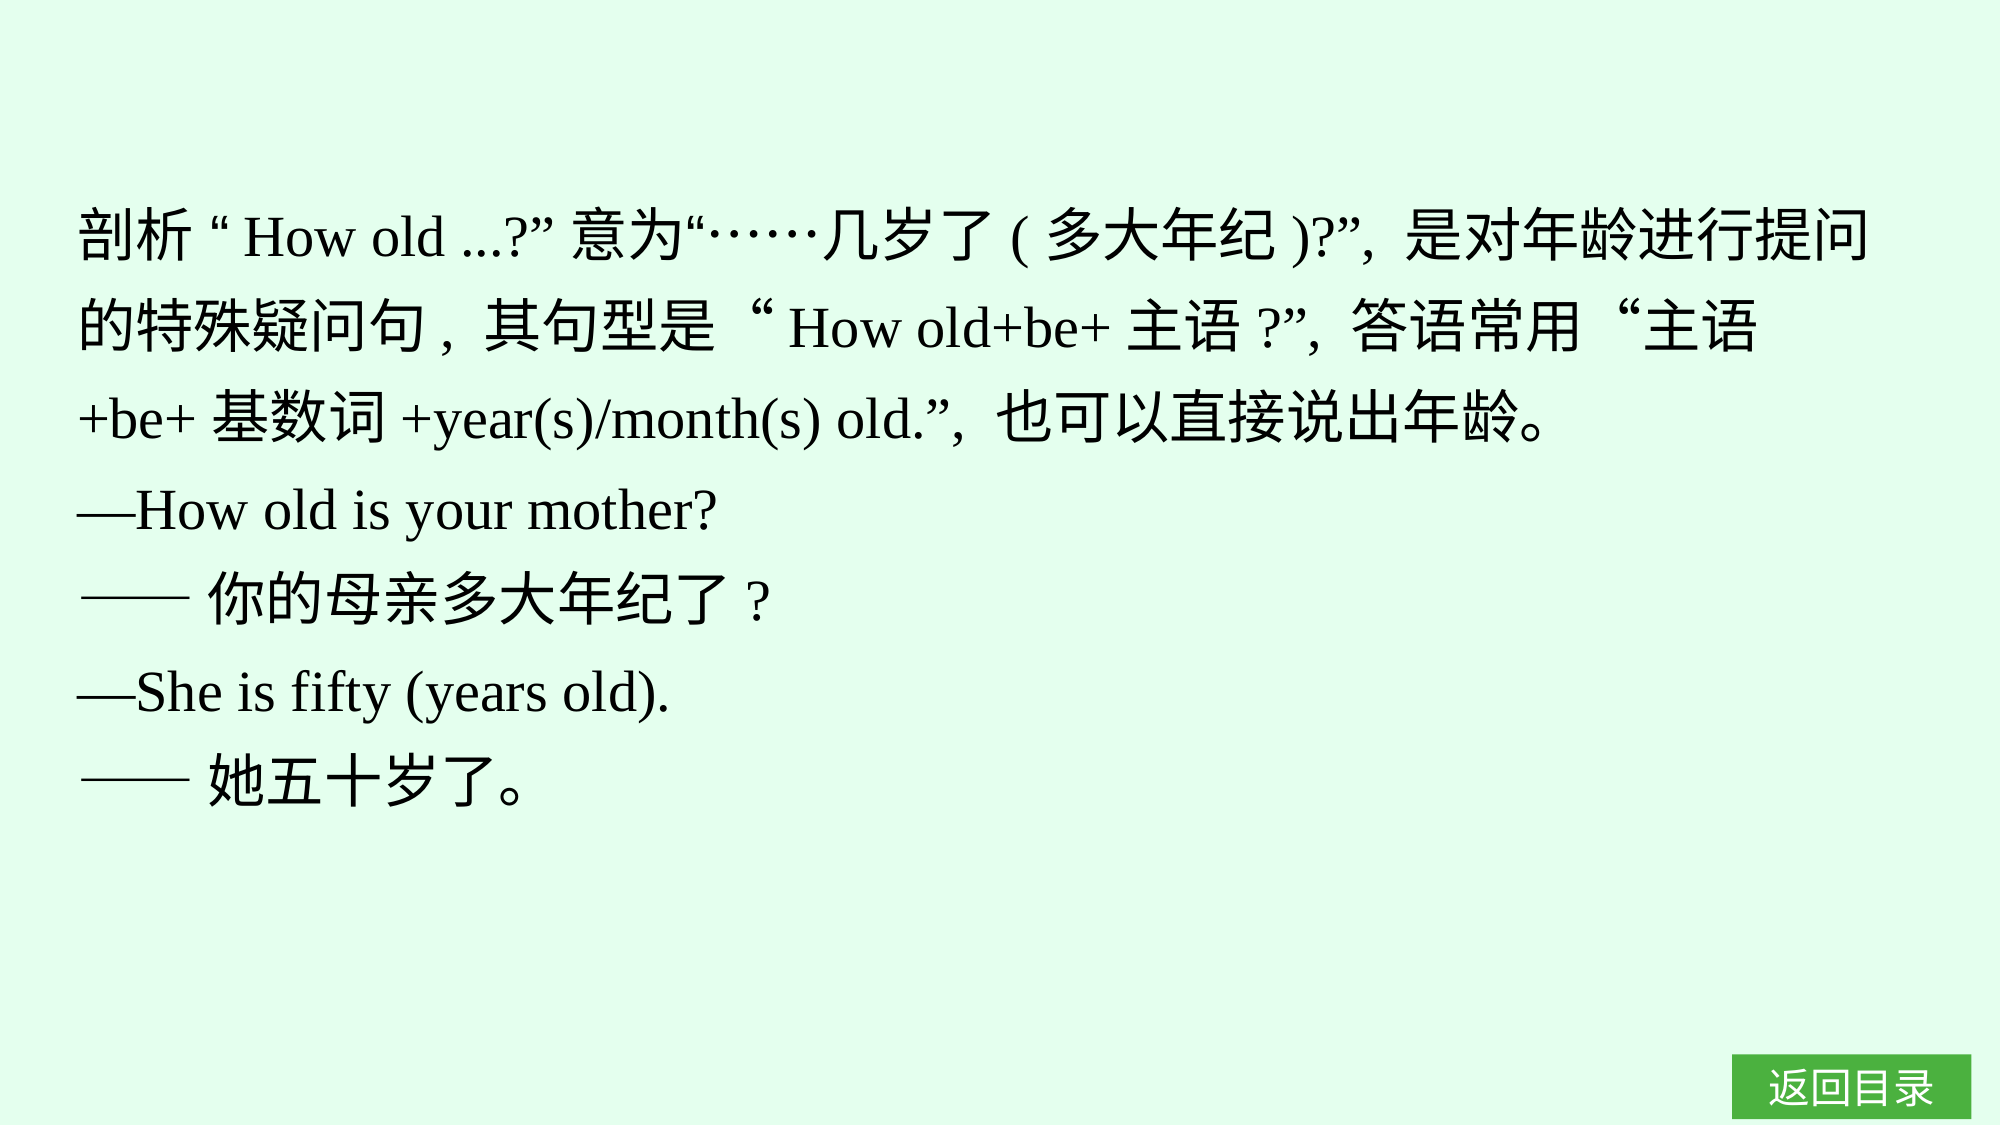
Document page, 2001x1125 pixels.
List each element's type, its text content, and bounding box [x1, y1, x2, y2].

text_box 剖析 “How old ...?”意为“……几岁了(多大年纪)?”, 是对年龄进行提问的特殊疑问句, 其句型是“How old+be+主语?”, 答语常用“主语+be+基数词+year(s)/month(s) old.”, 也可以直接说出年龄。 —How old is your mother? ——你的母亲多大年纪了? —She is fifty (years old). ——她五十岁了。 [62, 170, 1938, 822]
